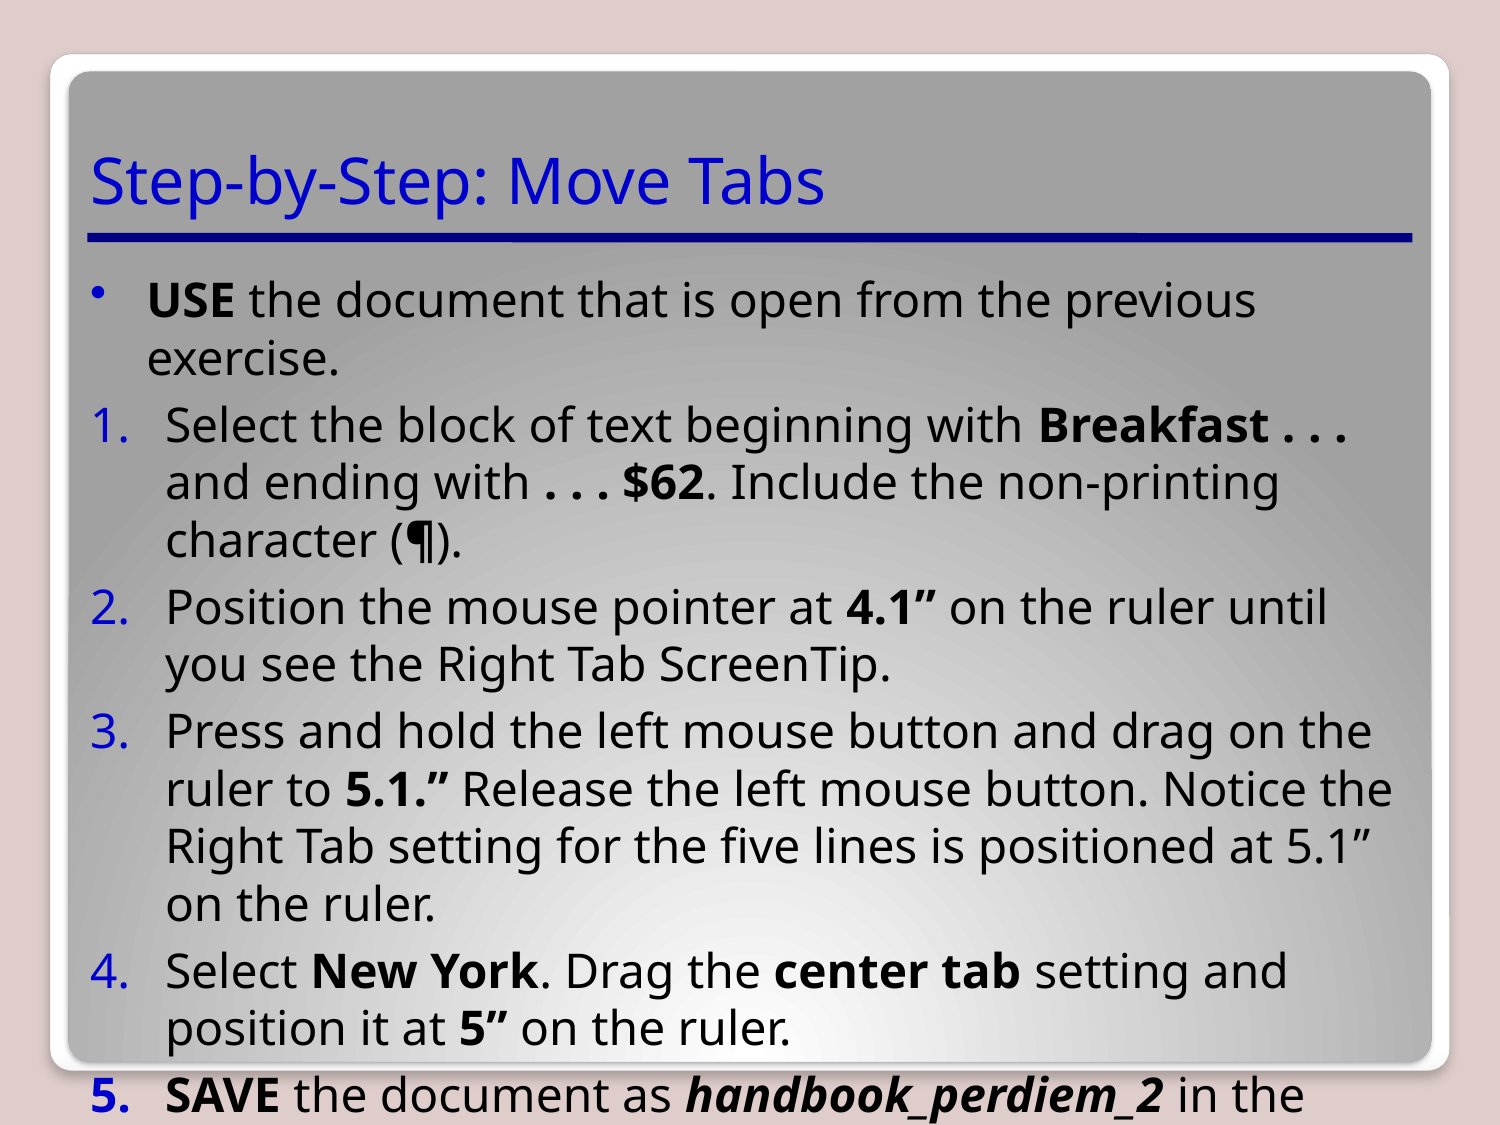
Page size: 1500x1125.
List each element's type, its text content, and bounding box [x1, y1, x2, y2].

list USE the document that is open from the previous exercise. Select the block of text beginning with Breakfast . . . and ending with . . . $62. Include the non-printing character (¶). Position the mouse pointer at 4.1” on the ruler until you see the Right Tab ScreenTip. Press and hold the left mouse button and drag on the ruler to 5.1.” Release the left mouse button. Notice the Right Tab setting for the five lines is positioned at 5.1” on the ruler. Select New York. Drag the center tab setting and position it at 5” on the ruler. SAVE the document as handbook_perdiem_2 in the lesson folder on your USB flash drive. [75, 262, 1425, 1063]
title Step-by-Step: Move Tabs [74, 74, 1426, 226]
